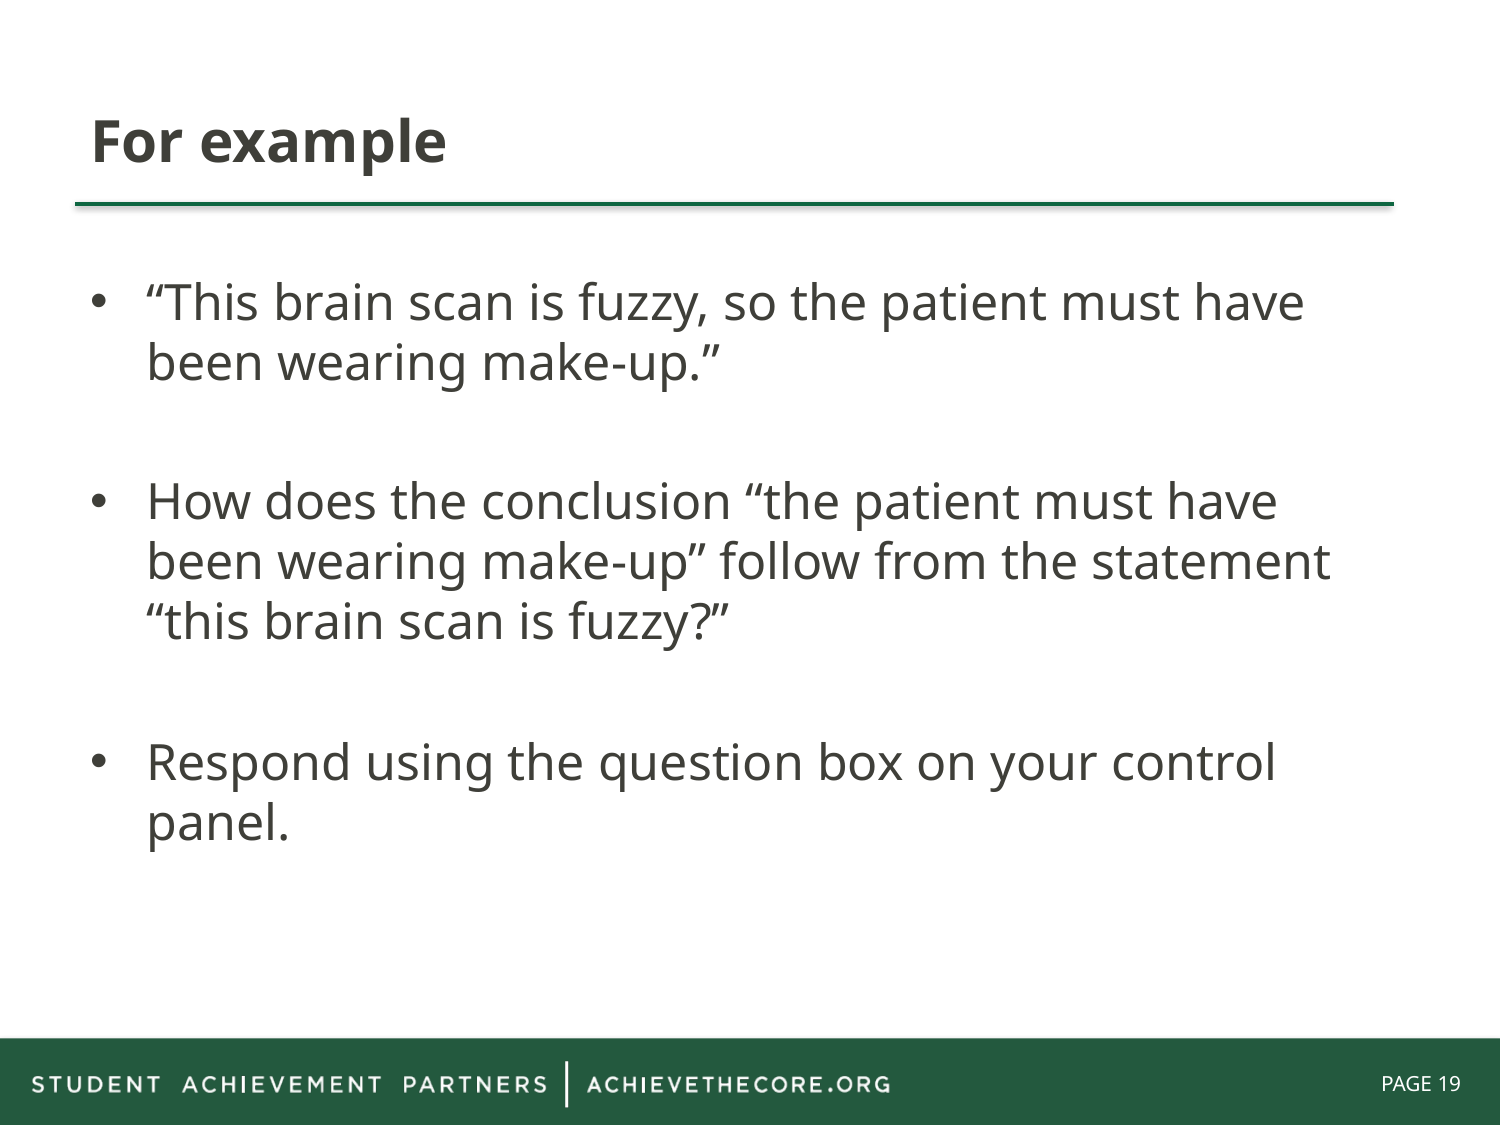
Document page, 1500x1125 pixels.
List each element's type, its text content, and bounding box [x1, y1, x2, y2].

list “This brain scan is fuzzy, so the patient must have been wearing make-up.” How does the conclusion “the patient must have been wearing make-up” follow from the statement “this brain scan is fuzzy?” Respond using the question box on your control panel. [75, 262, 1425, 1005]
title For example [75, 45, 1425, 233]
